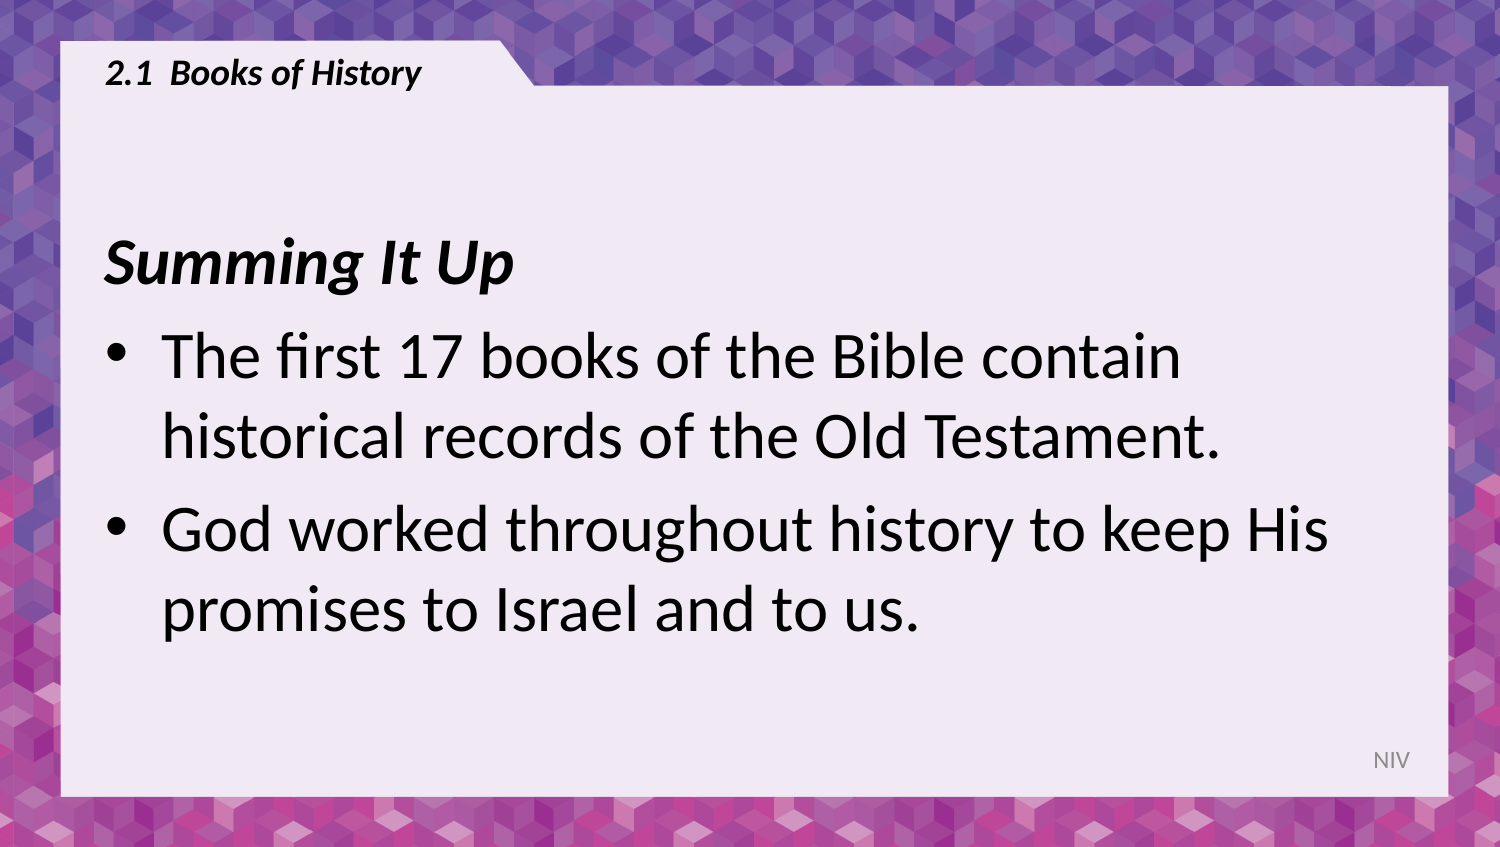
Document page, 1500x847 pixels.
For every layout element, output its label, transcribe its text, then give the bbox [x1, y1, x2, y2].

title 2.1 Books of History [89, 33, 1420, 108]
picture [0, 0, 1500, 847]
list Summing It Up The first 17 books of the Bible contain historical records of the Old Testament. God worked throughout history to keep His promises to Israel and to us. [89, 141, 1403, 722]
footer NIV [950, 736, 1425, 782]
